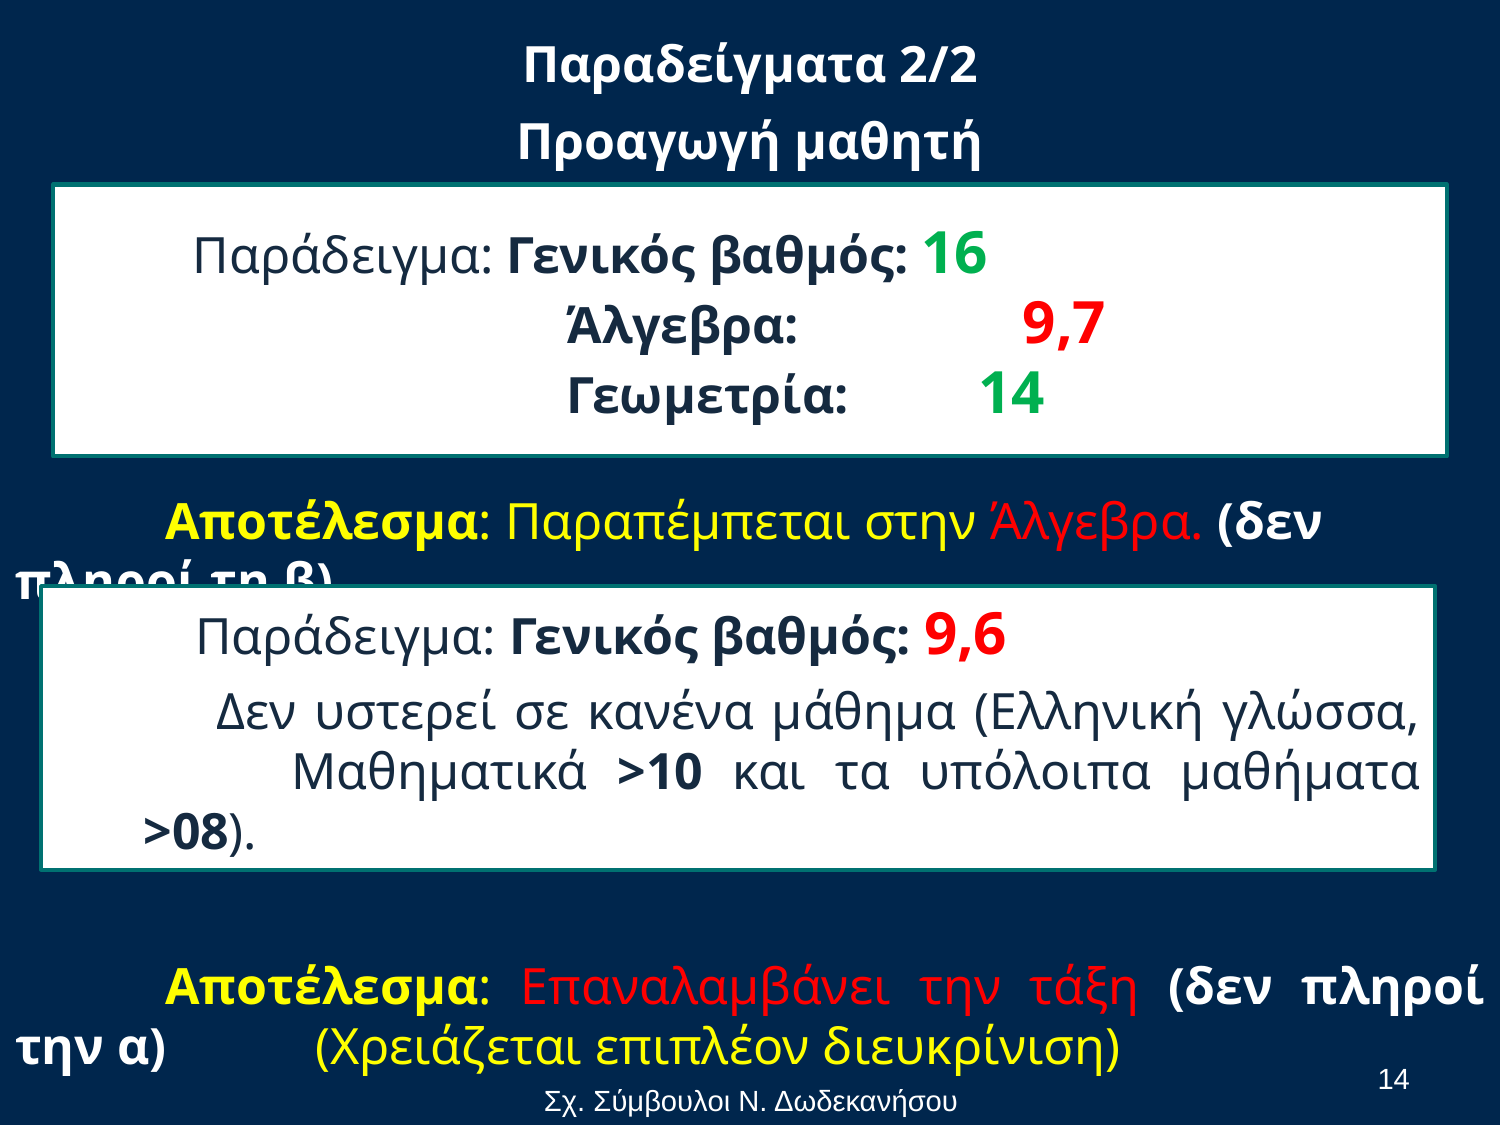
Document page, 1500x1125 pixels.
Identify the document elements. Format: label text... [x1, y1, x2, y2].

slide_number 14 [1074, 1024, 1426, 1103]
text_box Παράδειγμα: Γενικός βαθμός: 9,6 Δεν υστερεί σε κανένα μάθημα (Ελληνική γλώσσα, Μαθηματικά >10 και τα υπόλοιπα μαθήματα >08). [39, 584, 1437, 872]
text_box Παράδειγμα: Γενικός βαθμός: 16 Άλγεβρα: 9,7 Γεωμετρία: 14 [51, 182, 1449, 458]
list Προαγωγή μαθητή Αποτέλεσμα: Παραπέμπεται στην Άλγεβρα. (δεν πληροί τη β) Αποτέλεσμα: Επαναλαμβάνει την τάξη (δεν πληροί την α) (Χρειάζεται επιπλέον διευκρίνιση) [0, 101, 1500, 1059]
title Παραδείγματα 2/2 [0, 0, 1500, 101]
footer Σχ. Σύμβουλοι Ν. Δωδεκανήσου [513, 1059, 989, 1125]
